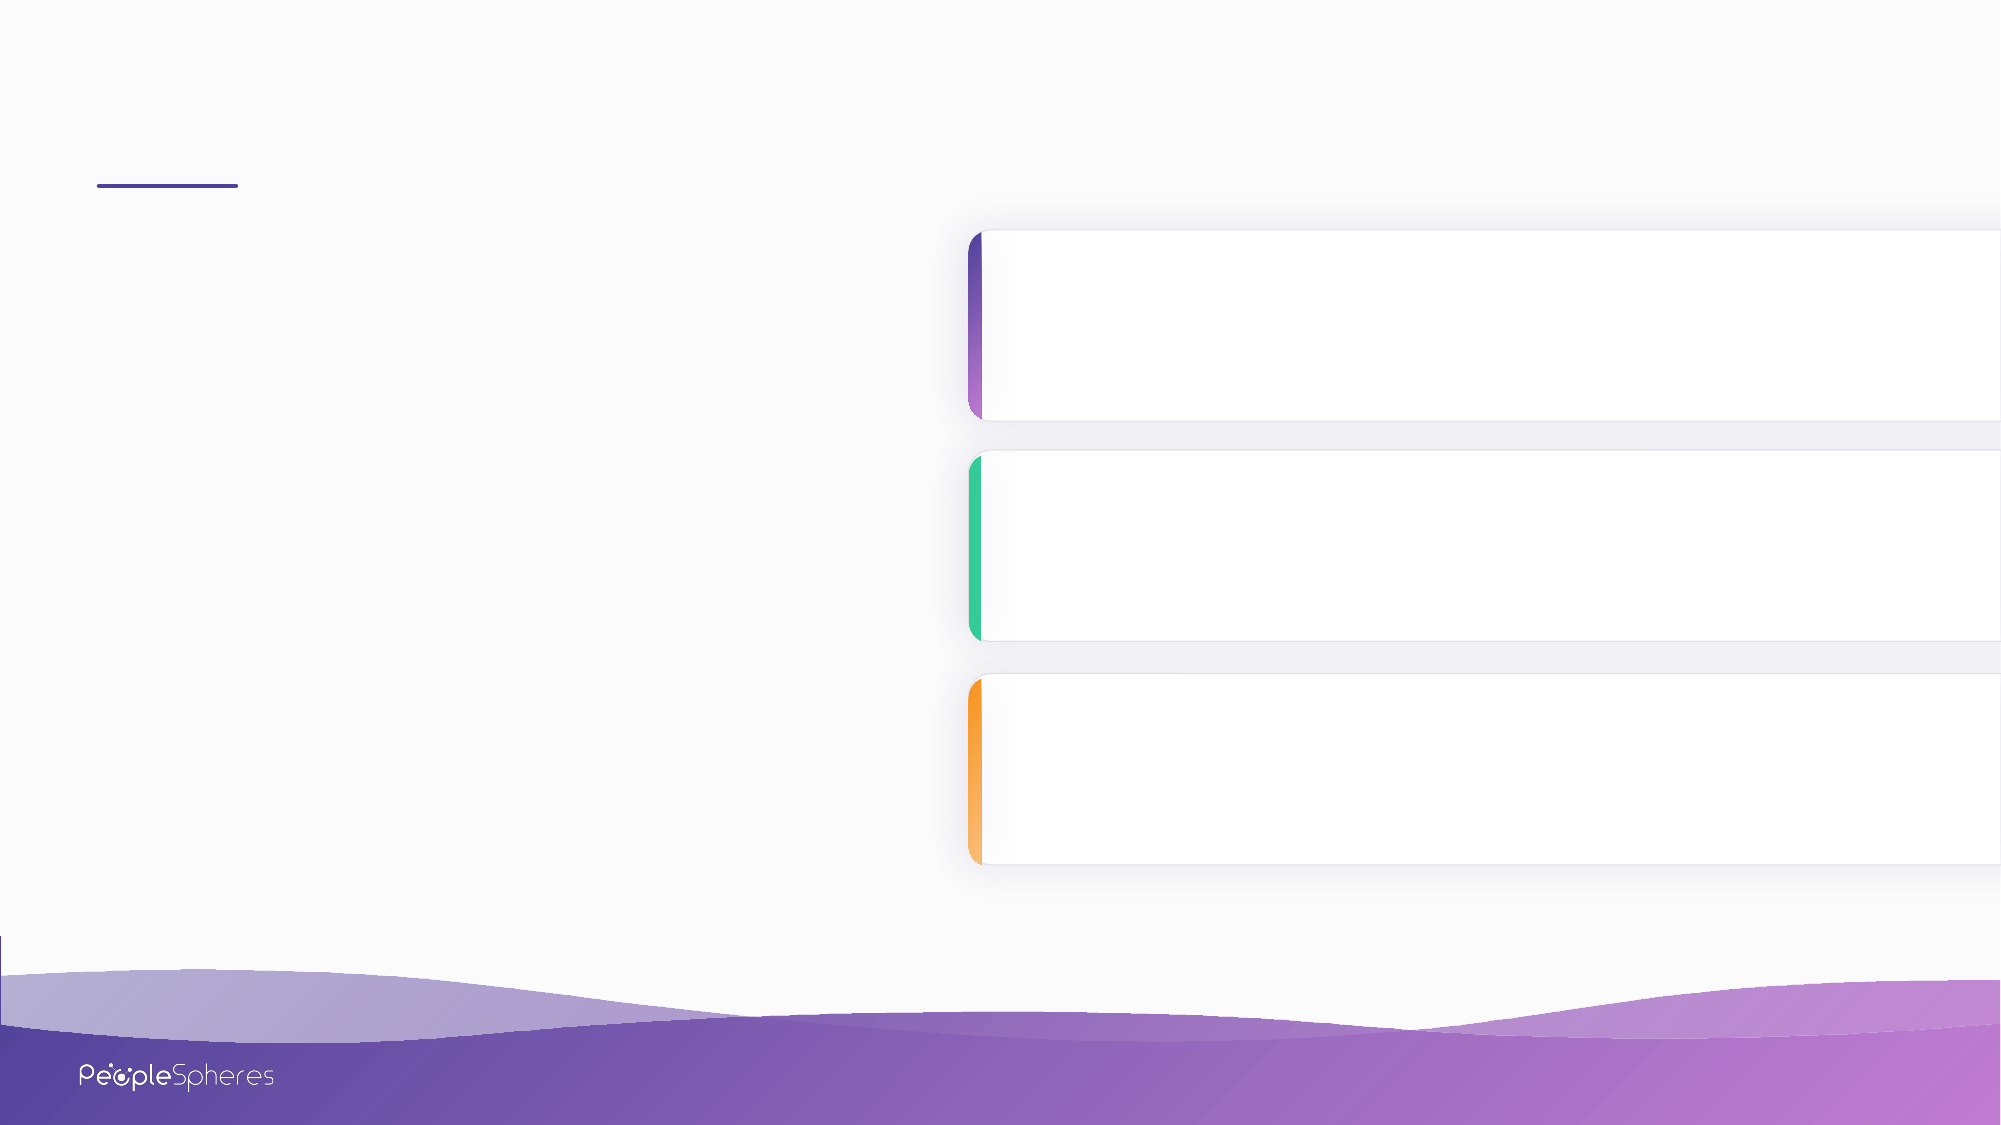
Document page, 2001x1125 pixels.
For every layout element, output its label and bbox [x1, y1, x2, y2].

picture [79, 1063, 274, 1093]
